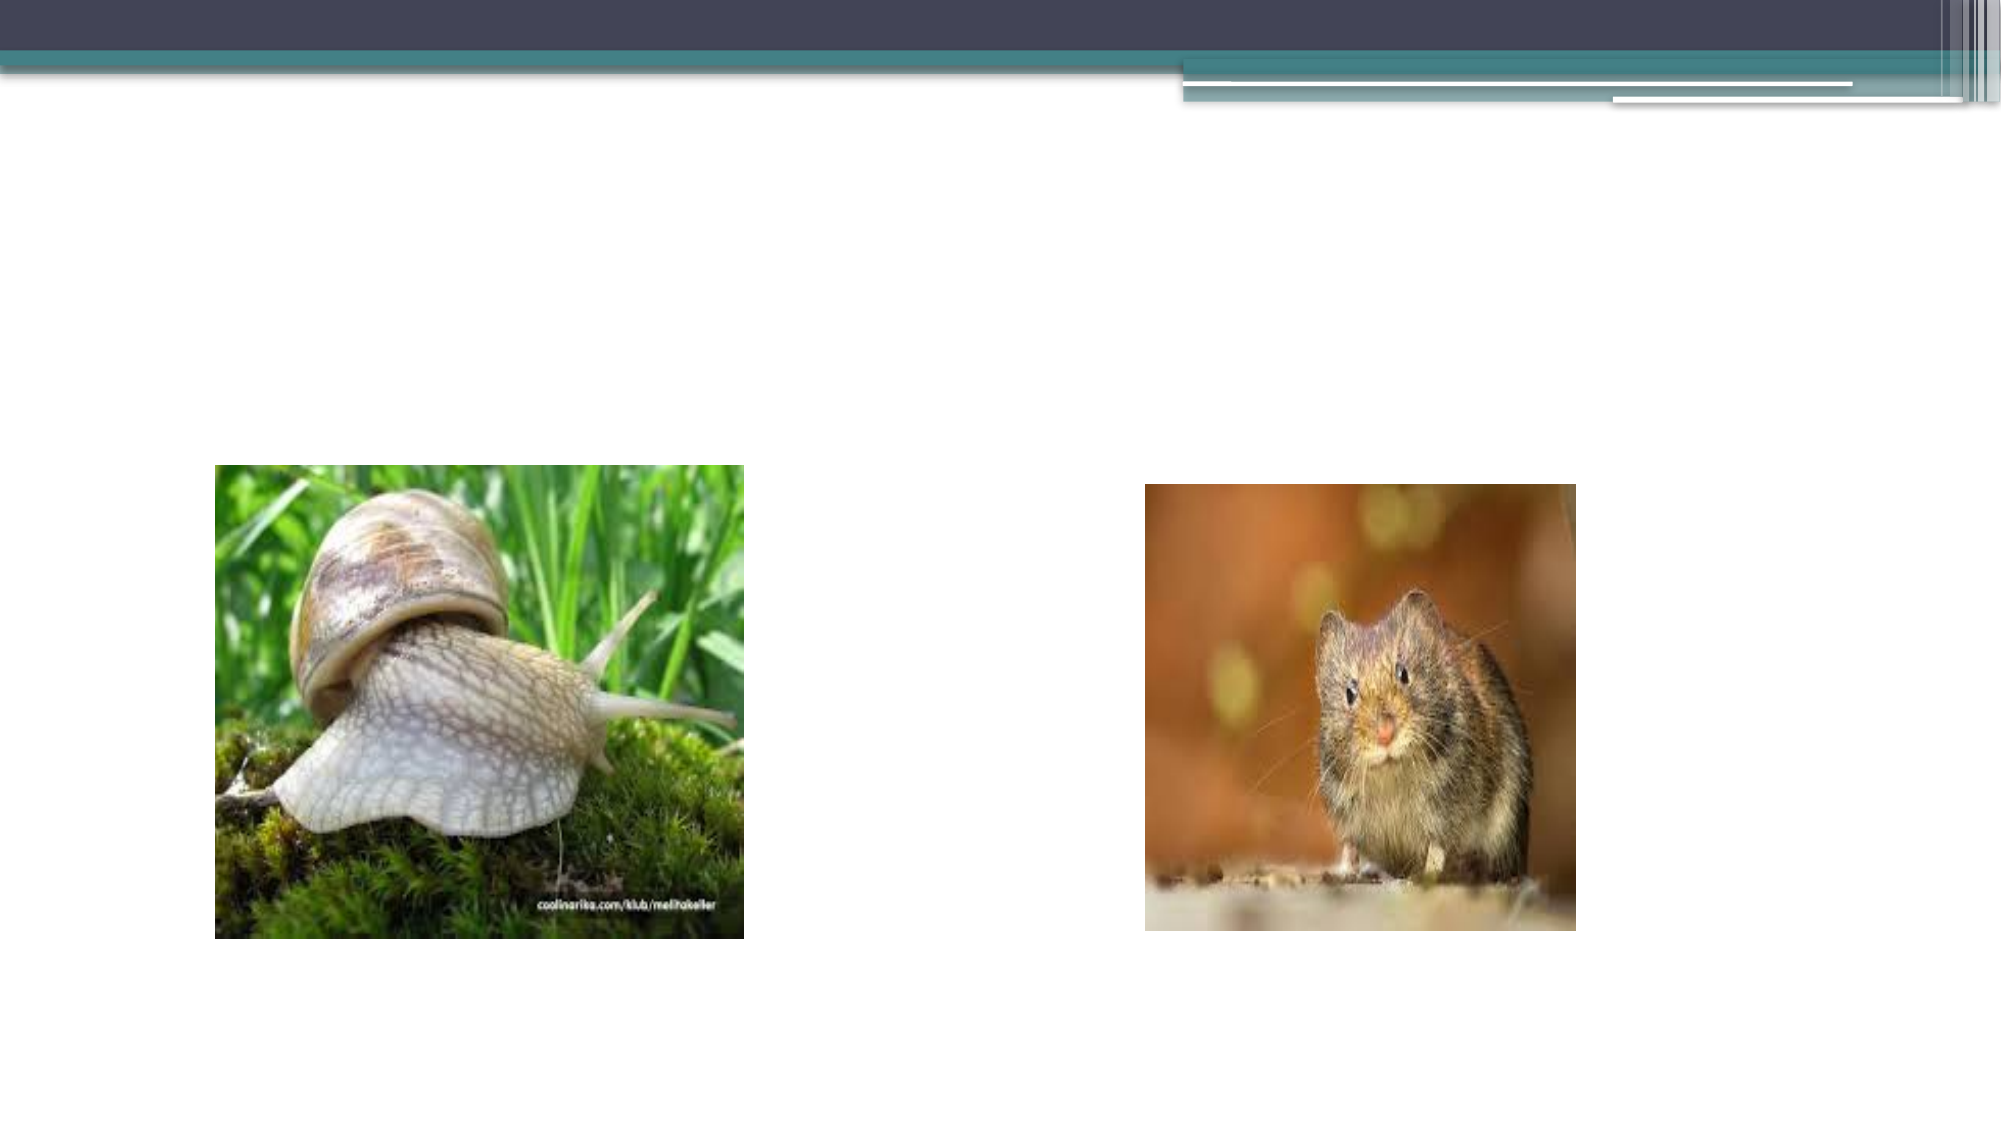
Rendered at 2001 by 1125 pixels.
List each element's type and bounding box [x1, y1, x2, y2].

list [215, 465, 745, 939]
list [1145, 484, 1576, 931]
